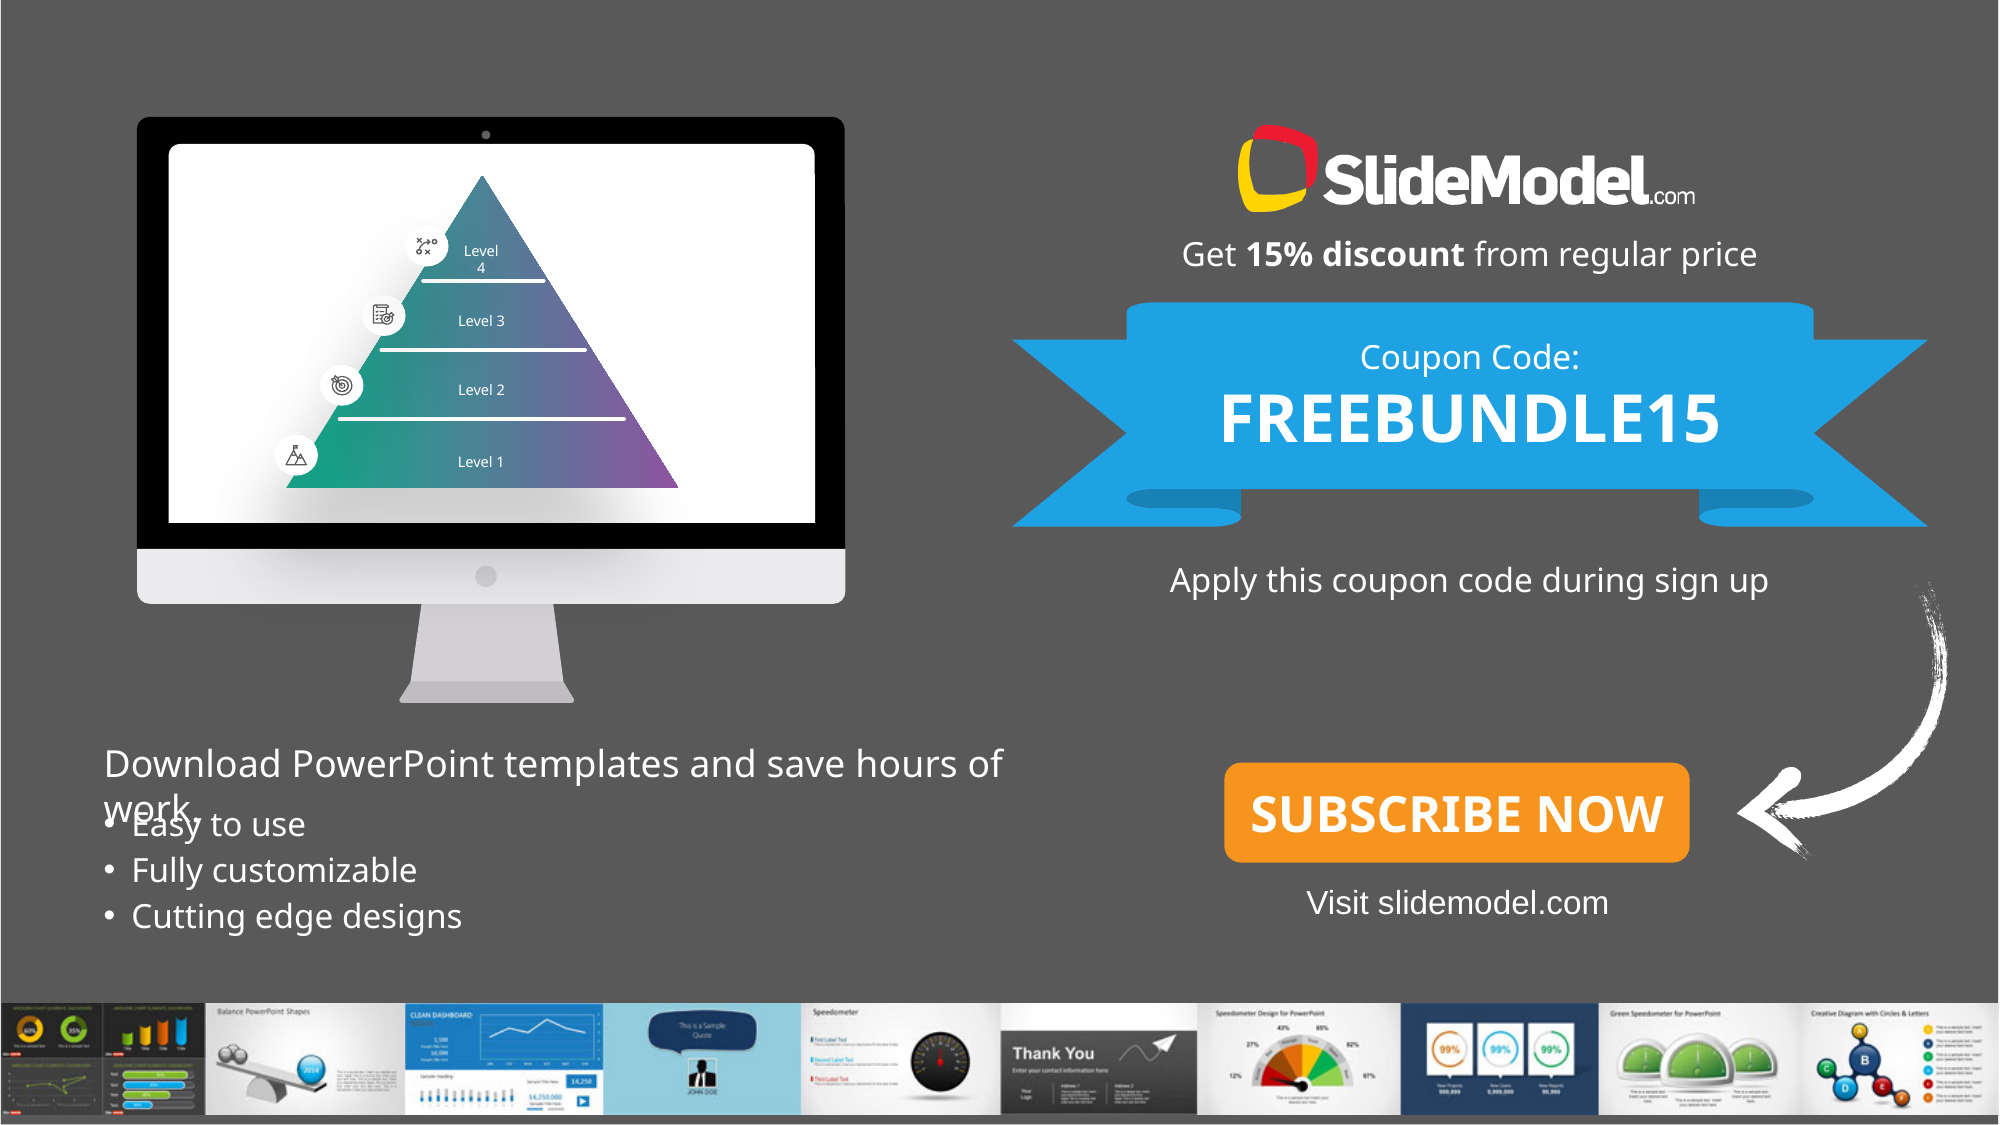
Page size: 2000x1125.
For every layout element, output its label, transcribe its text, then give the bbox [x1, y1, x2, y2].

text_box [1736, 594, 1949, 861]
text_box [1929, 587, 1937, 601]
picture [1237, 125, 1696, 213]
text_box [274, 175, 679, 489]
text_box Download PowerPoint templates and save hours of work. [88, 732, 1059, 838]
picture [0, 1003, 1999, 1115]
text_box [0, 0, 2000, 1003]
text_box Visit slidemodel.com [1247, 874, 1669, 928]
text_box Coupon Code: FREEBUNDLE15 [1173, 328, 1768, 464]
text_box Easy to use Fully customizable Cutting edge designs [88, 838, 863, 943]
text_box Get 15% discount from regular price [1058, 225, 1882, 280]
text_box SUBSCRIBE NOW [1222, 760, 1692, 865]
text_box Apply this coupon code during sign up [1129, 551, 1811, 607]
text_box [1012, 302, 1929, 527]
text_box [136, 116, 846, 704]
